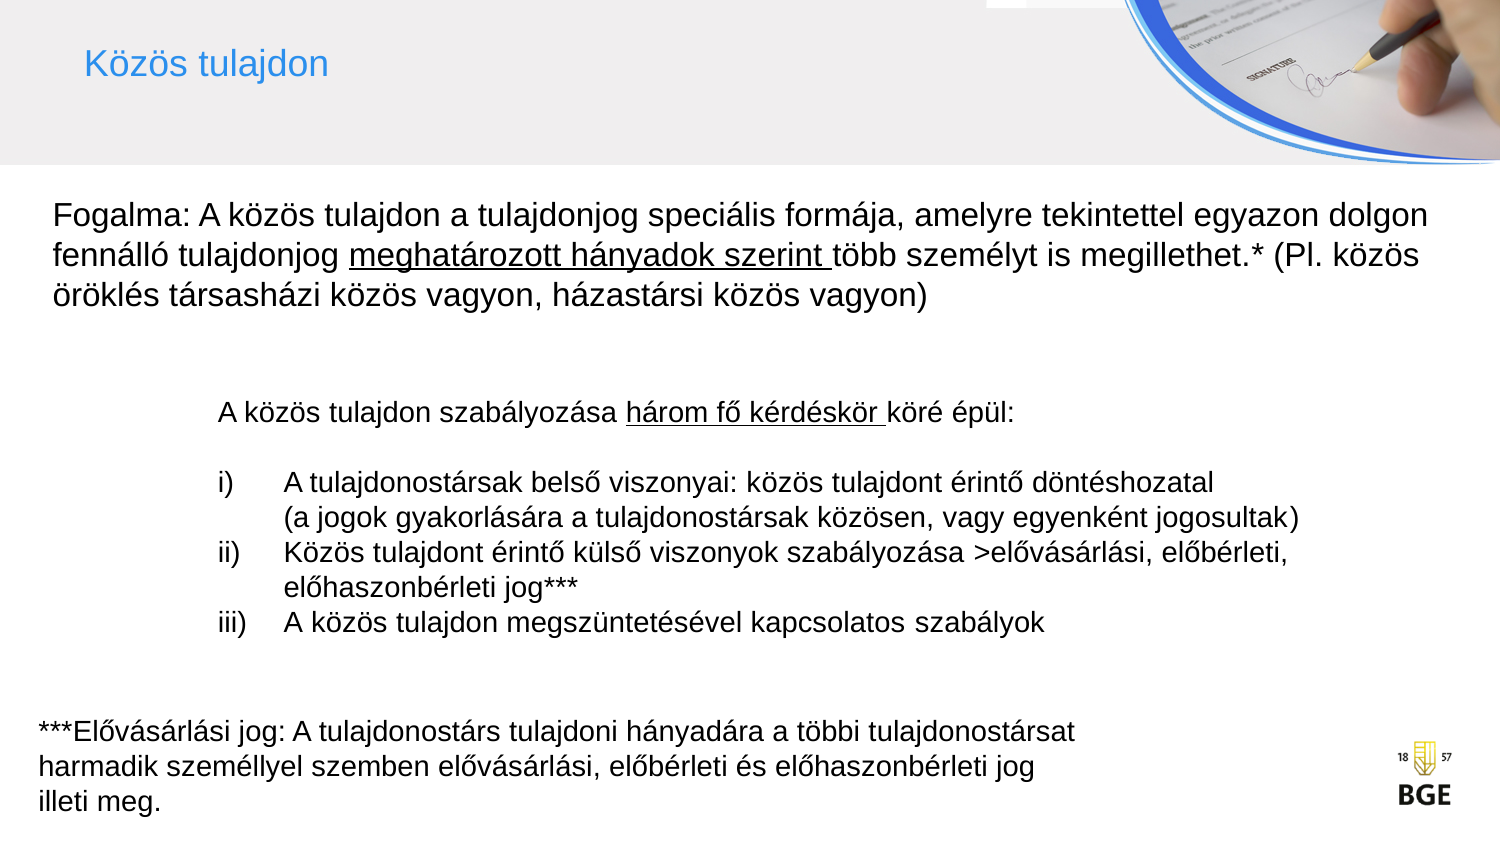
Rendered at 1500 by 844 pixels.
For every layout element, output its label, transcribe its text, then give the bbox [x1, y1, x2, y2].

picture [0, 0, 1500, 185]
picture [0, 321, 1500, 844]
text_box Fogalma: A közös tulajdon a tulajdonjog speciális formája, amelyre tekintettel egyazon dolgon fennálló tulajdonjog meghatározott hányadok szerint több személyt is megillethet.* (Pl. közös öröklés társasházi közös vagyon, házastársi közös vagyon) [0, 185, 1500, 321]
text_box ***Elővásárlási jog: A tulajdonostárs tulajdoni hányadára a többi tulajdonostársat harmadik személlyel szemben elővásárlási, előbérleti és előhaszonbérleti jog illeti meg. [23, 705, 1105, 825]
text_box A közös tulajdon szabályozása három fő kérdéskör köré épül: A tulajdonostársak belső viszonyai: közös tulajdont érintő döntéshozatal (a jogok gyakorlására a tulajdonostársak közösen, vagy egyenként jogosultak) Közös tulajdont érintő külső viszonyok szabályozása >elővásárlási, előbérleti, előhaszonbérleti jog*** A közös tulajdon megszüntetésével kapcsolatos szabályok [53, 386, 1495, 646]
text_box Közös tulajdon [0, 32, 345, 92]
